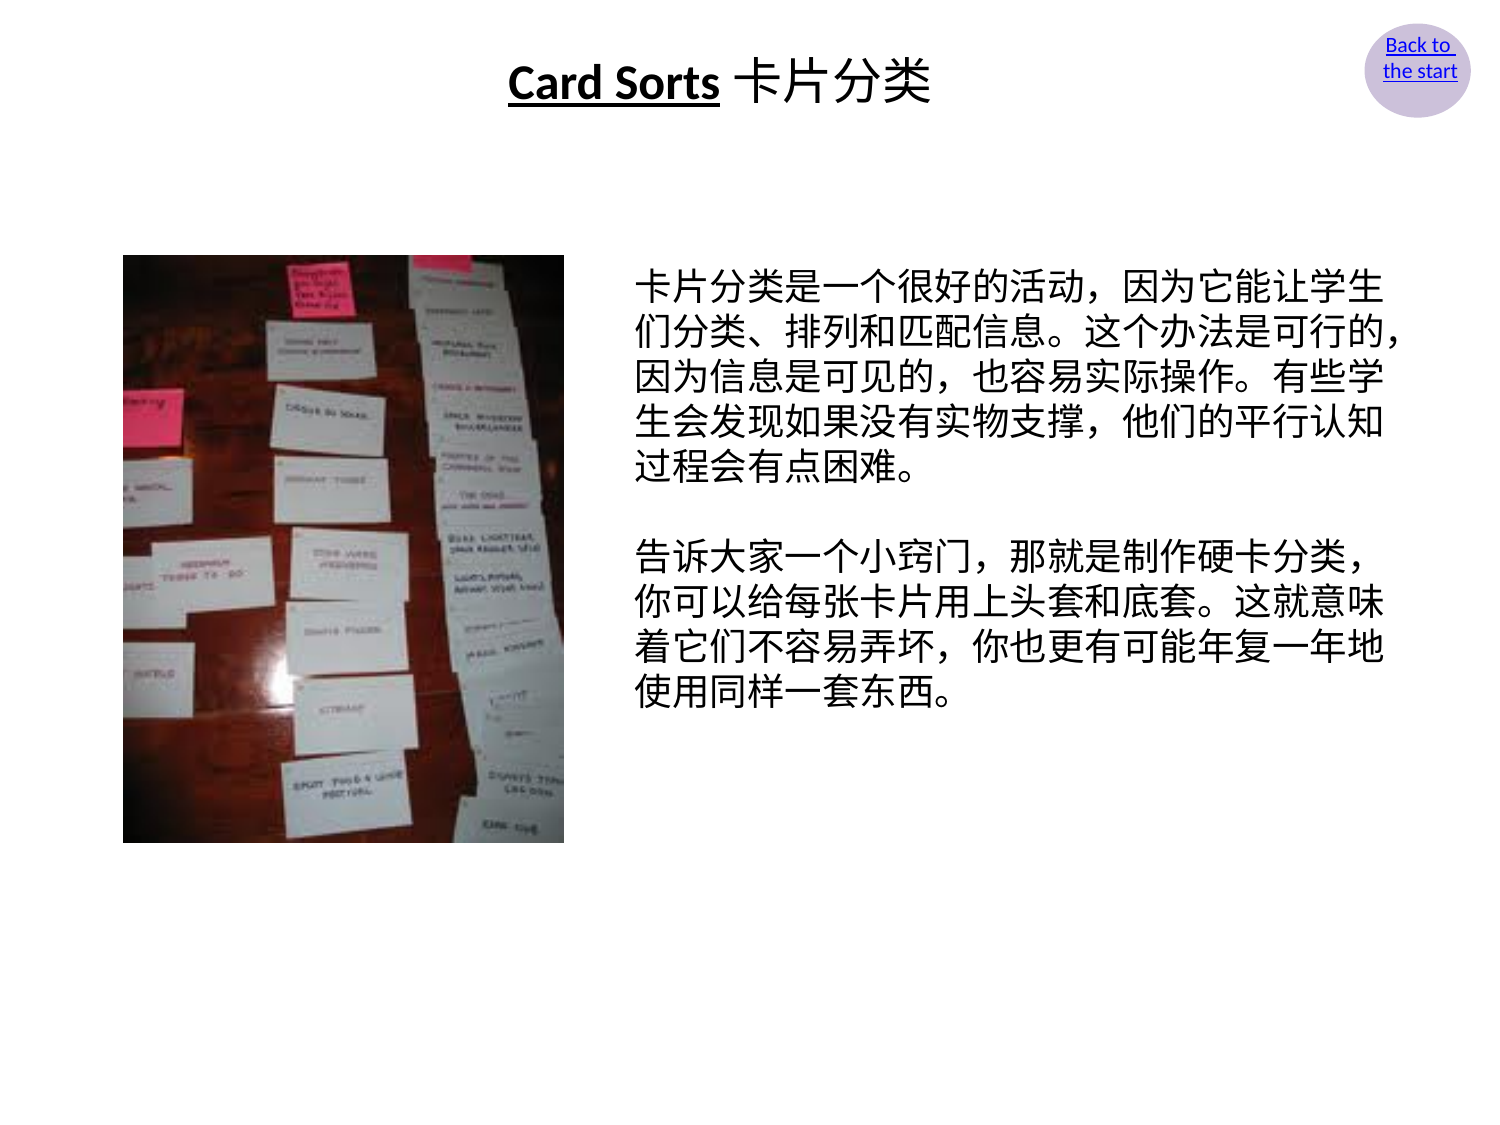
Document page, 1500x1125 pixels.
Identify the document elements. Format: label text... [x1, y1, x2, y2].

picture [123, 255, 565, 844]
text_box Card Sorts卡片分类 [218, 42, 1223, 178]
text_box Back to the start [1359, 23, 1483, 91]
text_box 卡片分类是一个很好的活动，因为它能让学生们分类、排列和匹配信息。这个办法是可行的，因为信息是可见的，也容易实际操作。有些学生会发现如果没有实物支撑，他们的平行认知过程会有点困难。 告诉大家一个小窍门，那就是制作硬卡分类，你可以给每张卡片用上头套和底套。这就意味着它们不容易弄坏，你也更有可能年复一年地使用同样一套东西。 [620, 255, 1418, 766]
text_box [1367, 91, 1468, 120]
